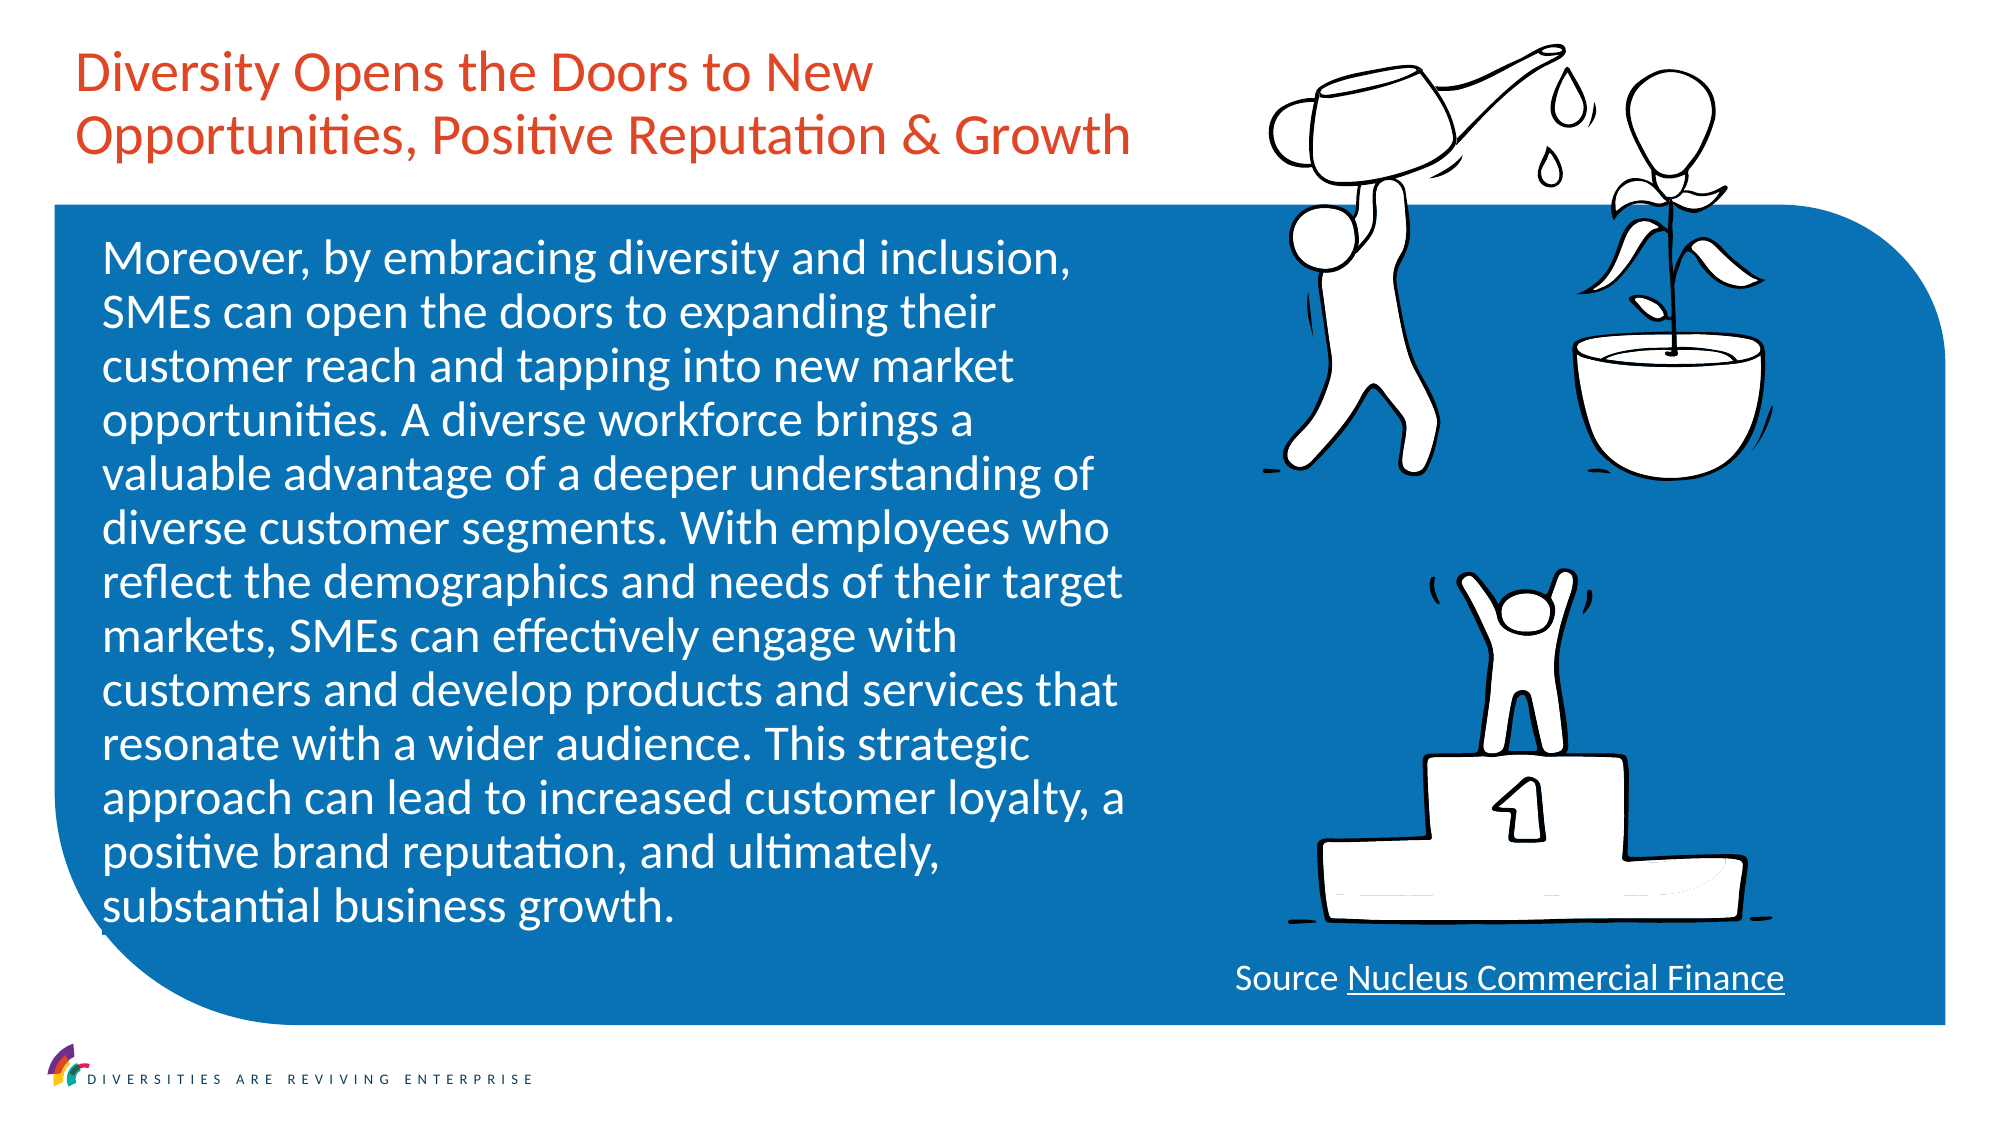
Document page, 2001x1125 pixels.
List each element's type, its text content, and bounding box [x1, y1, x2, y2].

list Moreover, by embracing diversity and inclusion, SMEs can open the doors to expanding their customer reach and tapping into new market opportunities. A diverse workforce brings a valuable advantage of a deeper understanding of diverse customer segments. With employees who reflect the demographics and needs of their target markets, SMEs can effectively engage with customers and develop products and services that resonate with a wider audience. This strategic approach can lead to increased customer loyalty, a positive brand reputation, and ultimately, substantial business growth. [87, 223, 1167, 789]
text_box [1262, 43, 1773, 481]
list Diversity Opens the Doors to New Opportunities, Positive Reputation & Growth [60, 34, 1221, 166]
text_box Source Nucleus Commercial Finance [1220, 945, 1816, 1006]
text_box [1287, 568, 1773, 925]
